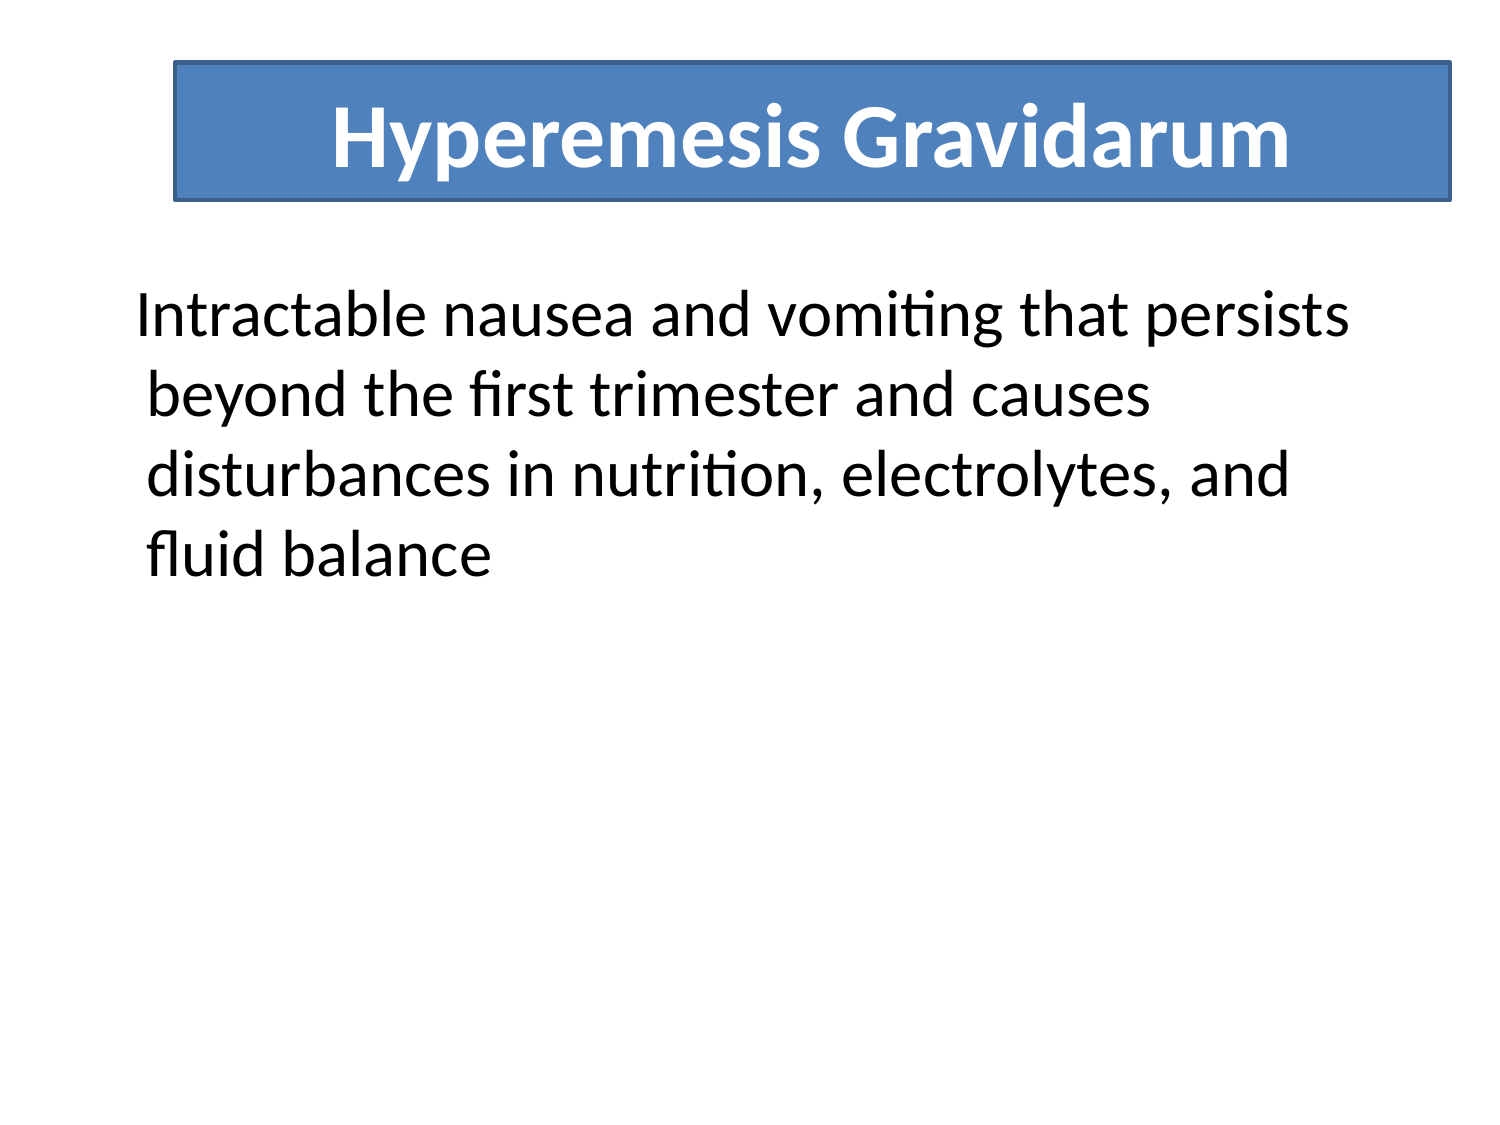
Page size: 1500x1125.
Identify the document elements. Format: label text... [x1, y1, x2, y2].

title Hyperemesis Gravidarum [173, 60, 1452, 202]
list Intractable nausea and vomiting that persists beyond the first trimester and causes disturbances in nutrition, electrolytes, and fluid balance [75, 262, 1425, 1005]
